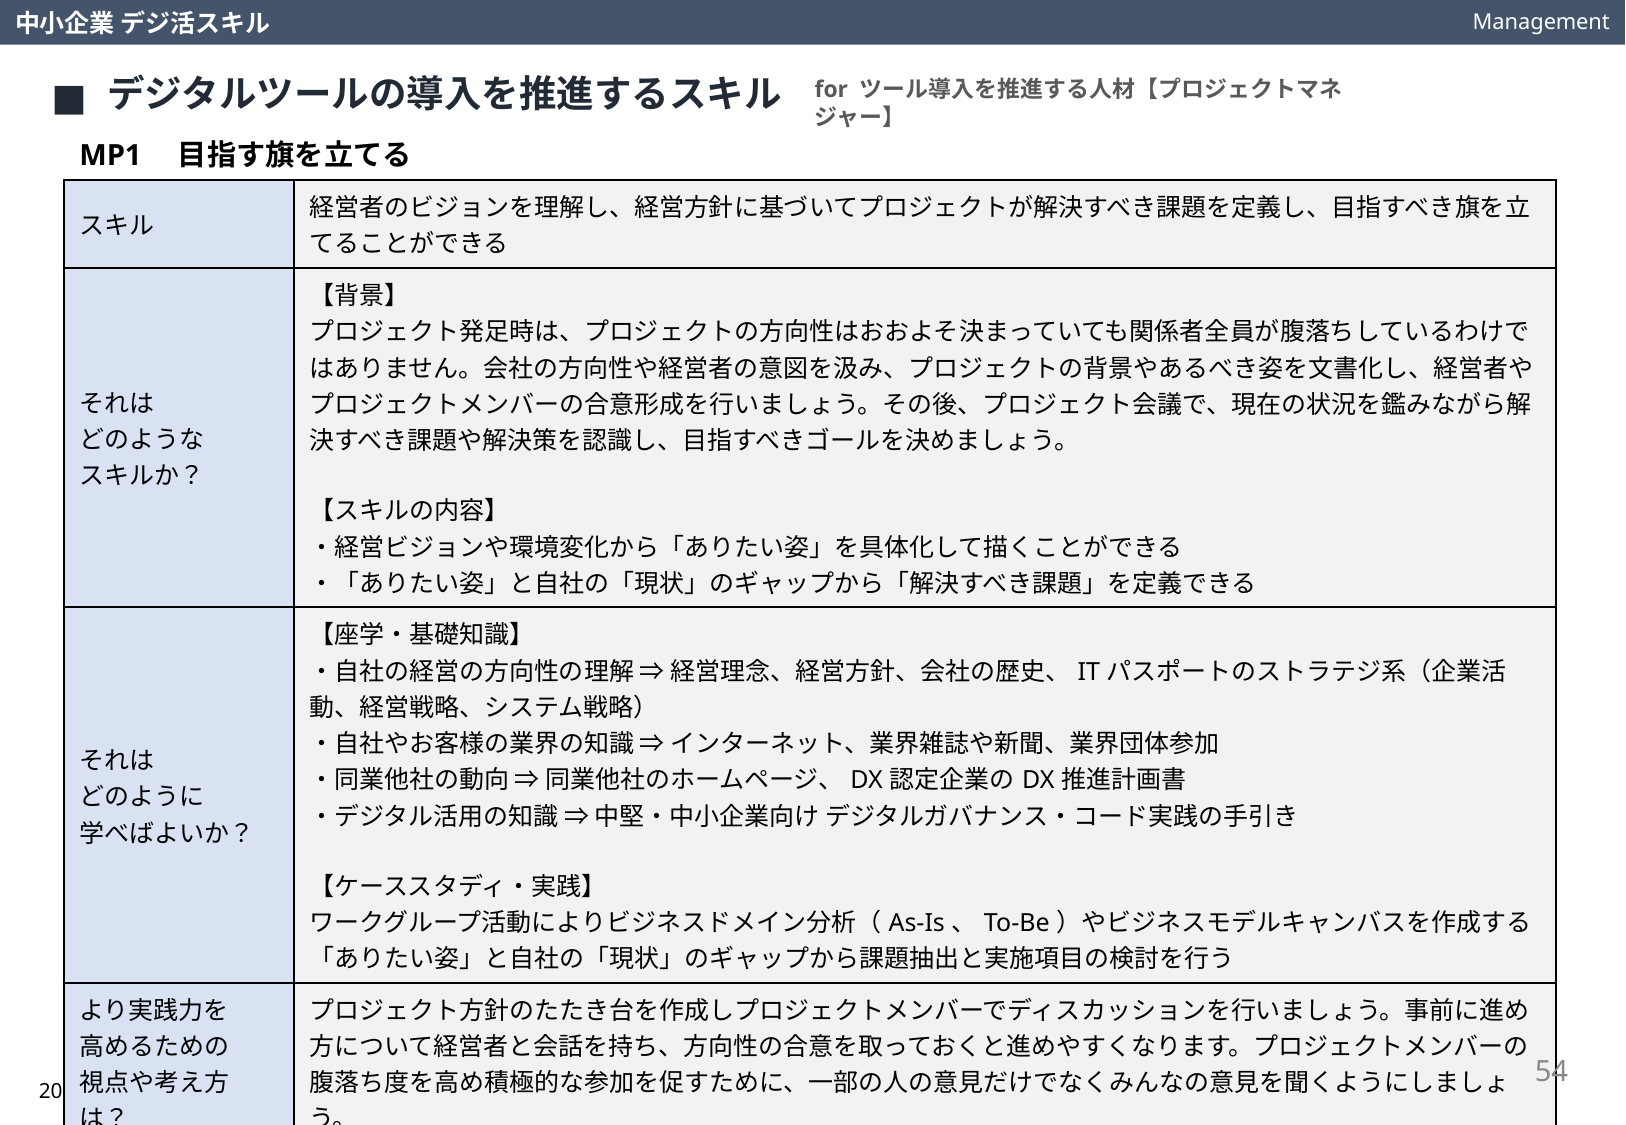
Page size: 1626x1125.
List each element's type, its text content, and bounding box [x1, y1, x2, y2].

table_cell それは どのような スキルか？ [65, 269, 293, 606]
table_header 経営者のビジョンを理解し、経営方針に基づいてプロジェクトが解決すべき課題を定義し、目指すべき旗を立てることができる [295, 181, 1555, 267]
table_cell 【座学・基礎知識】 ・自社の経営の方向性の理解 ⇒ 経営理念、経営方針、会社の歴史、ITパスポートのストラテジ系（企業活動、経営戦略、システム戦略） ・自社やお客様の業界の知識 ⇒ インターネット、業界雑誌や新聞、業界団体参加 ・同業他社の動向 ⇒ 同業他社のホームページ、DX認定企業のDX推進計画書 ・デジタル活用の知識 ⇒ 中堅・中小企業向け デジタルガバナンス・コード実践の手引き 【ケーススタディ・実践】 ワークグループ活動によりビジネスドメイン分析（As-Is、To-Be）やビジネスモデルキャンバスを作成する 「ありたい姿」と自社の「現状」のギャップから課題抽出と実施項目の検討を行う [295, 608, 1555, 982]
text_box 中小企業 デジ活スキル [0, 0, 1625, 45]
slide_number 54 [1217, 1042, 1584, 1103]
table_header スキル [65, 181, 293, 267]
table_cell より実践力を 高めるための 視点や考え方は？ [65, 984, 293, 1125]
table_cell それは どのように 学べばよいか？ [65, 608, 293, 982]
table_cell プロジェクト方針のたたき台を作成しプロジェクトメンバーでディスカッションを行いましょう。事前に進め方について経営者と会話を持ち、方向性の合意を取っておくと進めやすくなります。プロジェクトメンバーの腹落ち度を高め積極的な参加を促すために、一部の人の意見だけでなくみんなの意見を聞くようにしましょう。 [295, 984, 1555, 1125]
table_cell 【背景】 プロジェクト発足時は、プロジェクトの方向性はおおよそ決まっていても関係者全員が腹落ちしているわけではありません。会社の方向性や経営者の意図を汲み、プロジェクトの背景やあるべき姿を文書化し、経営者やプロジェクトメンバーの合意形成を行いましょう。その後、プロジェクト会議で、現在の状況を鑑みながら解決すべき課題や解決策を認識し、目指すべきゴールを決めましょう。 【スキルの内容】 ・経営ビジョンや環境変化から「ありたい姿」を具体化して描くことができる ・「ありたい姿」と自社の「現状」のギャップから「解決すべき課題」を定義できる [295, 269, 1555, 606]
text_box Management [1438, 0, 1625, 42]
text_box デジタルツールの導入を推進するスキル [36, 62, 1185, 123]
text_box for ツール導入を推進する人材【プロジェクトマネジャー】 [799, 67, 1447, 138]
text_box MP1 目指す旗を立てる [64, 128, 1561, 179]
